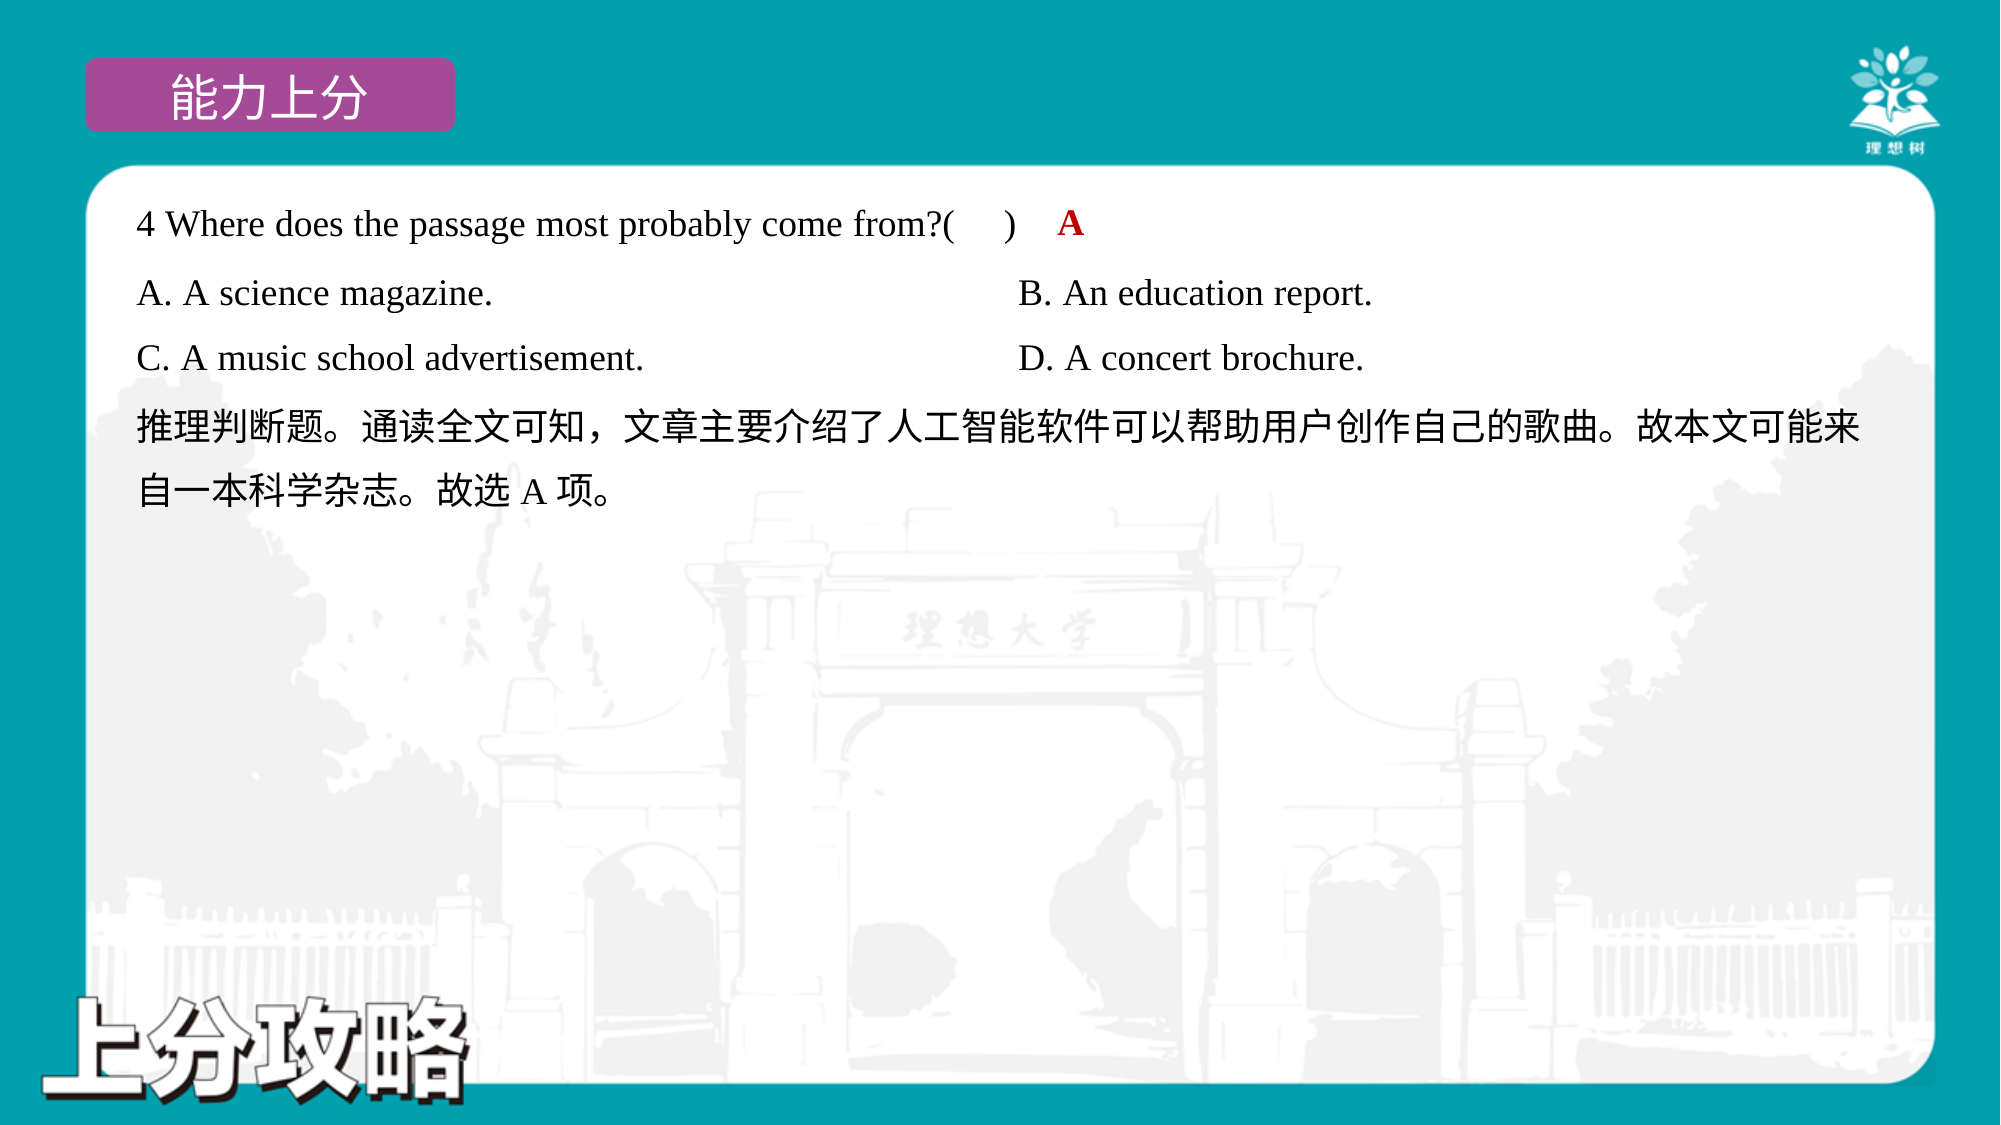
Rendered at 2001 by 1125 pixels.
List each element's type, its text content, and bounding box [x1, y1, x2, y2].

text_box 推理判断题。通读全文可知，文章主要介绍了人工智能软件可以帮助用户创作自己的歌曲。故本文可能来 自一本科学杂志。故选A项。 [136, 379, 1865, 506]
text_box A. A science magazine. B. An education report. C. A music school advertisement. D. A concert brochure. [136, 244, 1865, 371]
text_box 4 Where does the passage most probably come from?( ) [136, 176, 1865, 237]
text_box A [1043, 176, 1099, 236]
picture [0, 0, 2000, 1125]
